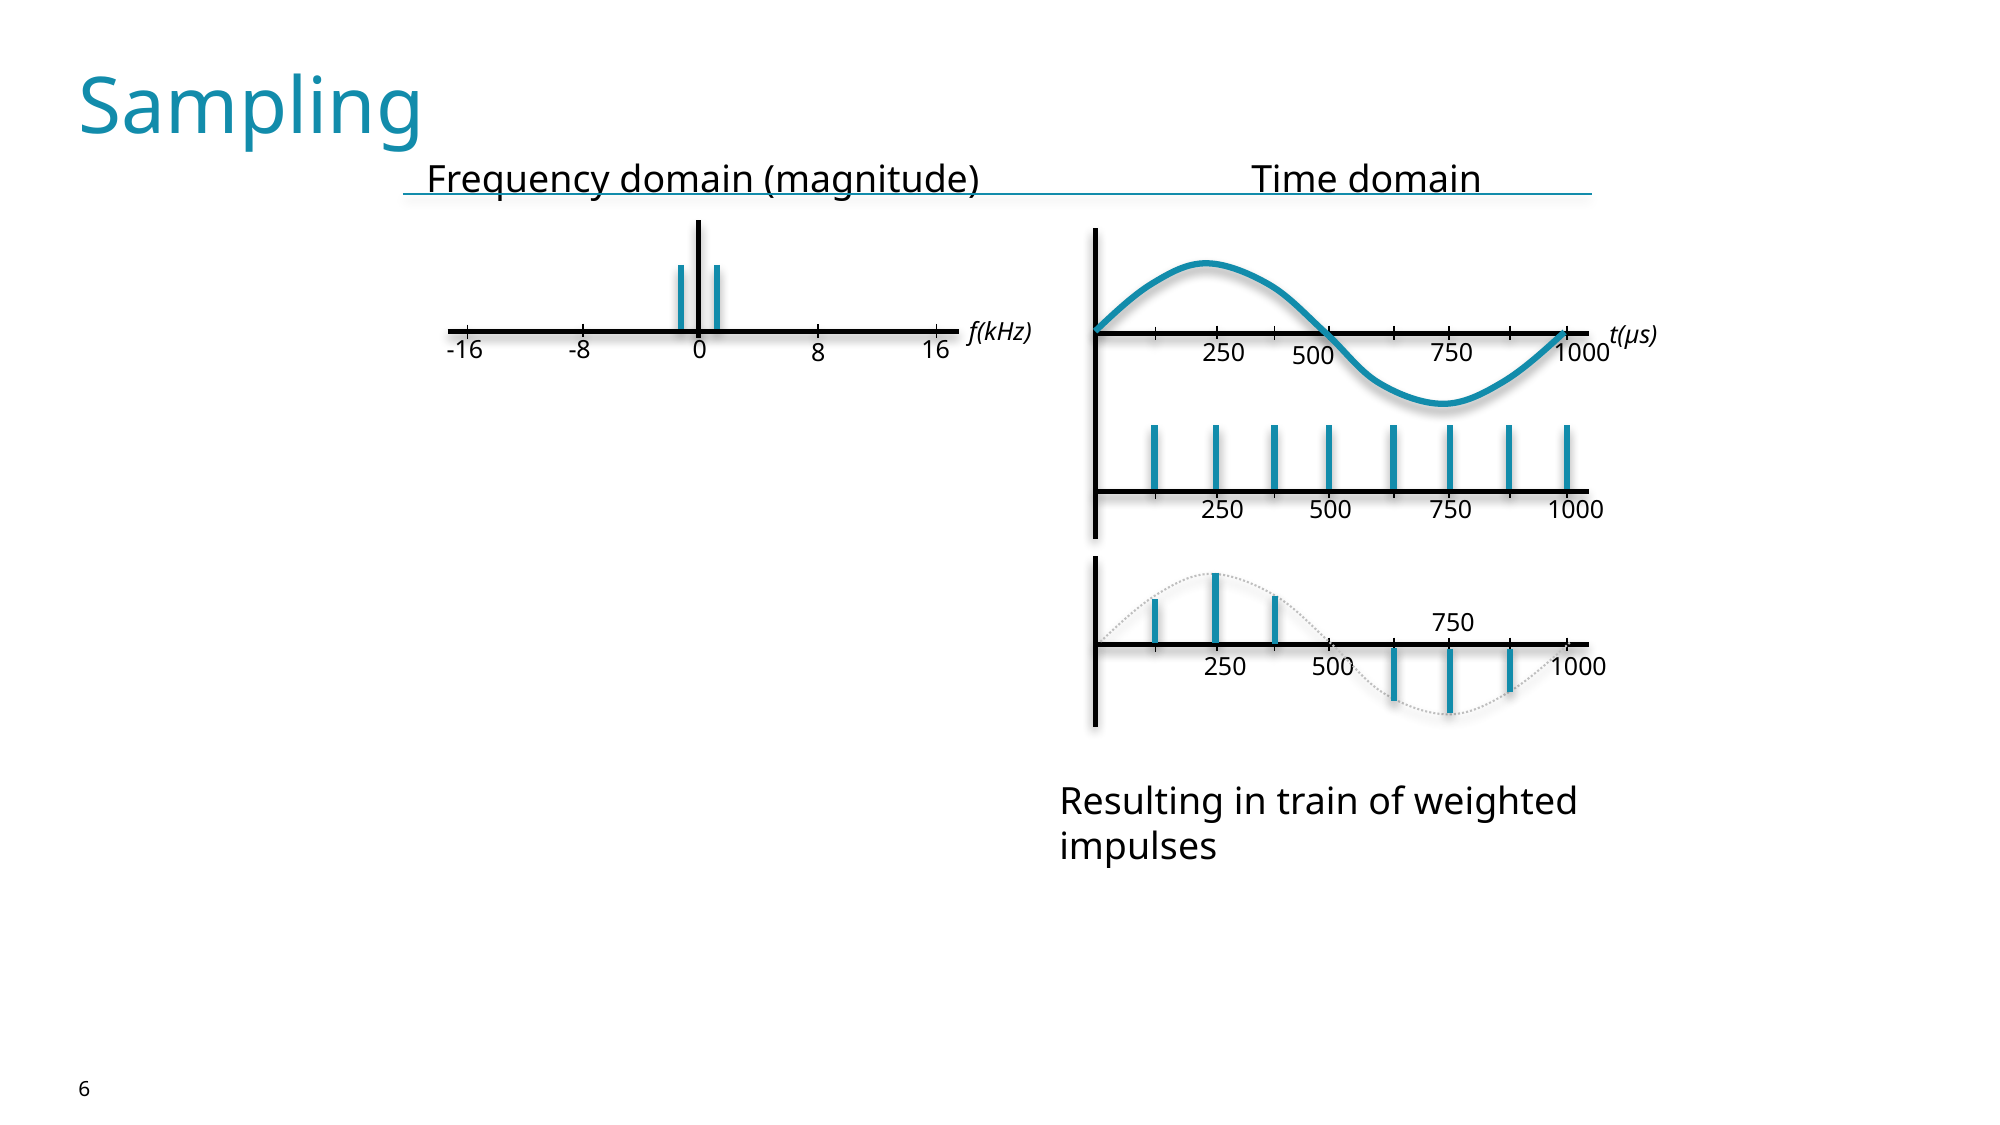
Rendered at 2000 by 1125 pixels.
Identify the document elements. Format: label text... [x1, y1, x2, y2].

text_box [411, 197, 995, 202]
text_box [1236, 197, 1498, 202]
title Sampling [78, 55, 1910, 150]
text_box Resulting in train of weighted impulses [1044, 769, 1667, 875]
text_box Frequency domain (magnitude) [411, 147, 995, 193]
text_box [446, 220, 1686, 728]
text_box Time domain [1236, 147, 1498, 192]
